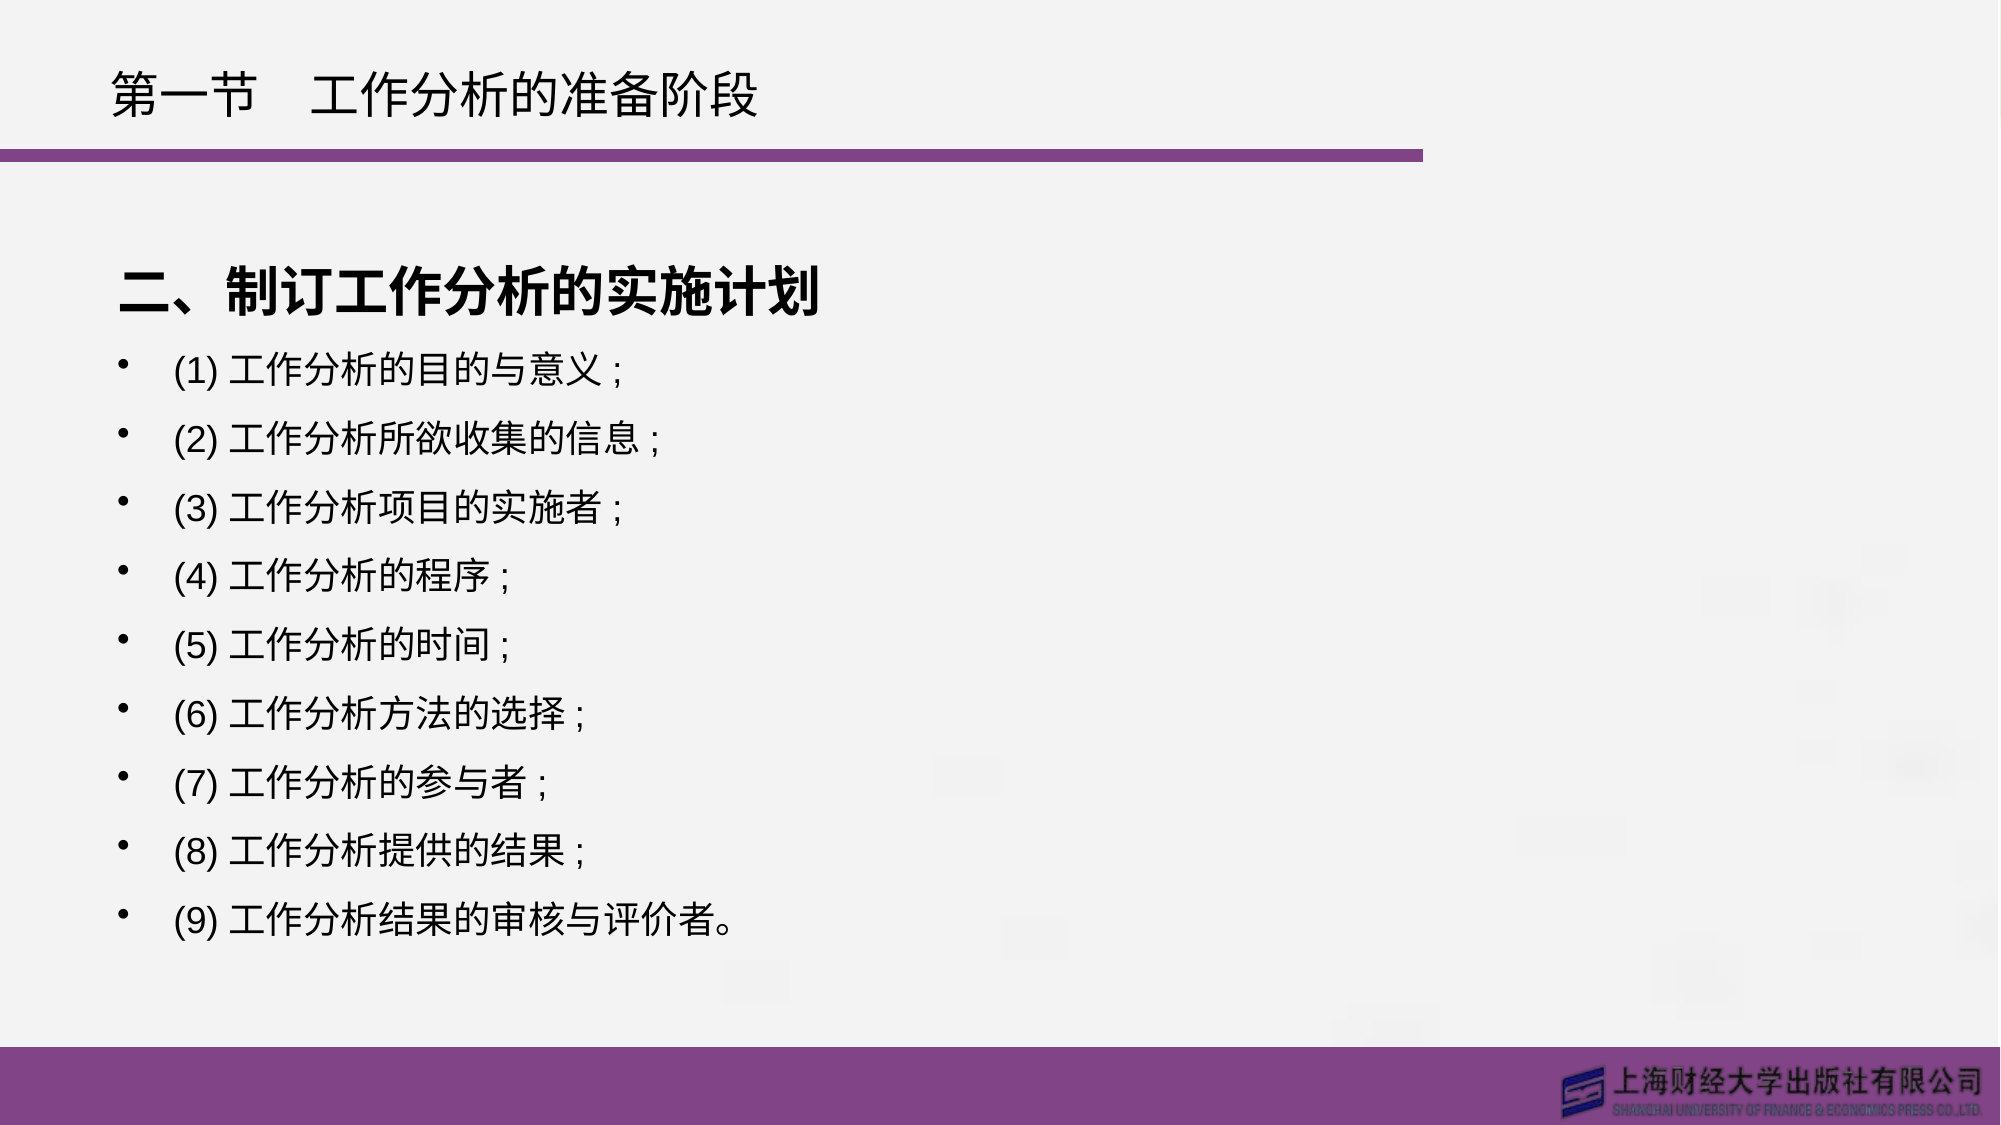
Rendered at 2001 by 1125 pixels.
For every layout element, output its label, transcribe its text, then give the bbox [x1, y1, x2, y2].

title 第一节 工作分析的准备阶段 [94, 42, 1451, 146]
list 二、制订工作分析的实施计划 (1)工作分析的目的与意义; (2)工作分析所欲收集的信息; (3)工作分析项目的实施者; (4)工作分析的程序; (5)工作分析的时间; (6)工作分析方法的选择; (7)工作分析的参与者; (8)工作分析提供的结果; (9)工作分析结果的审核与评价者。 [102, 233, 1898, 1032]
picture [0, 0, 2001, 1125]
